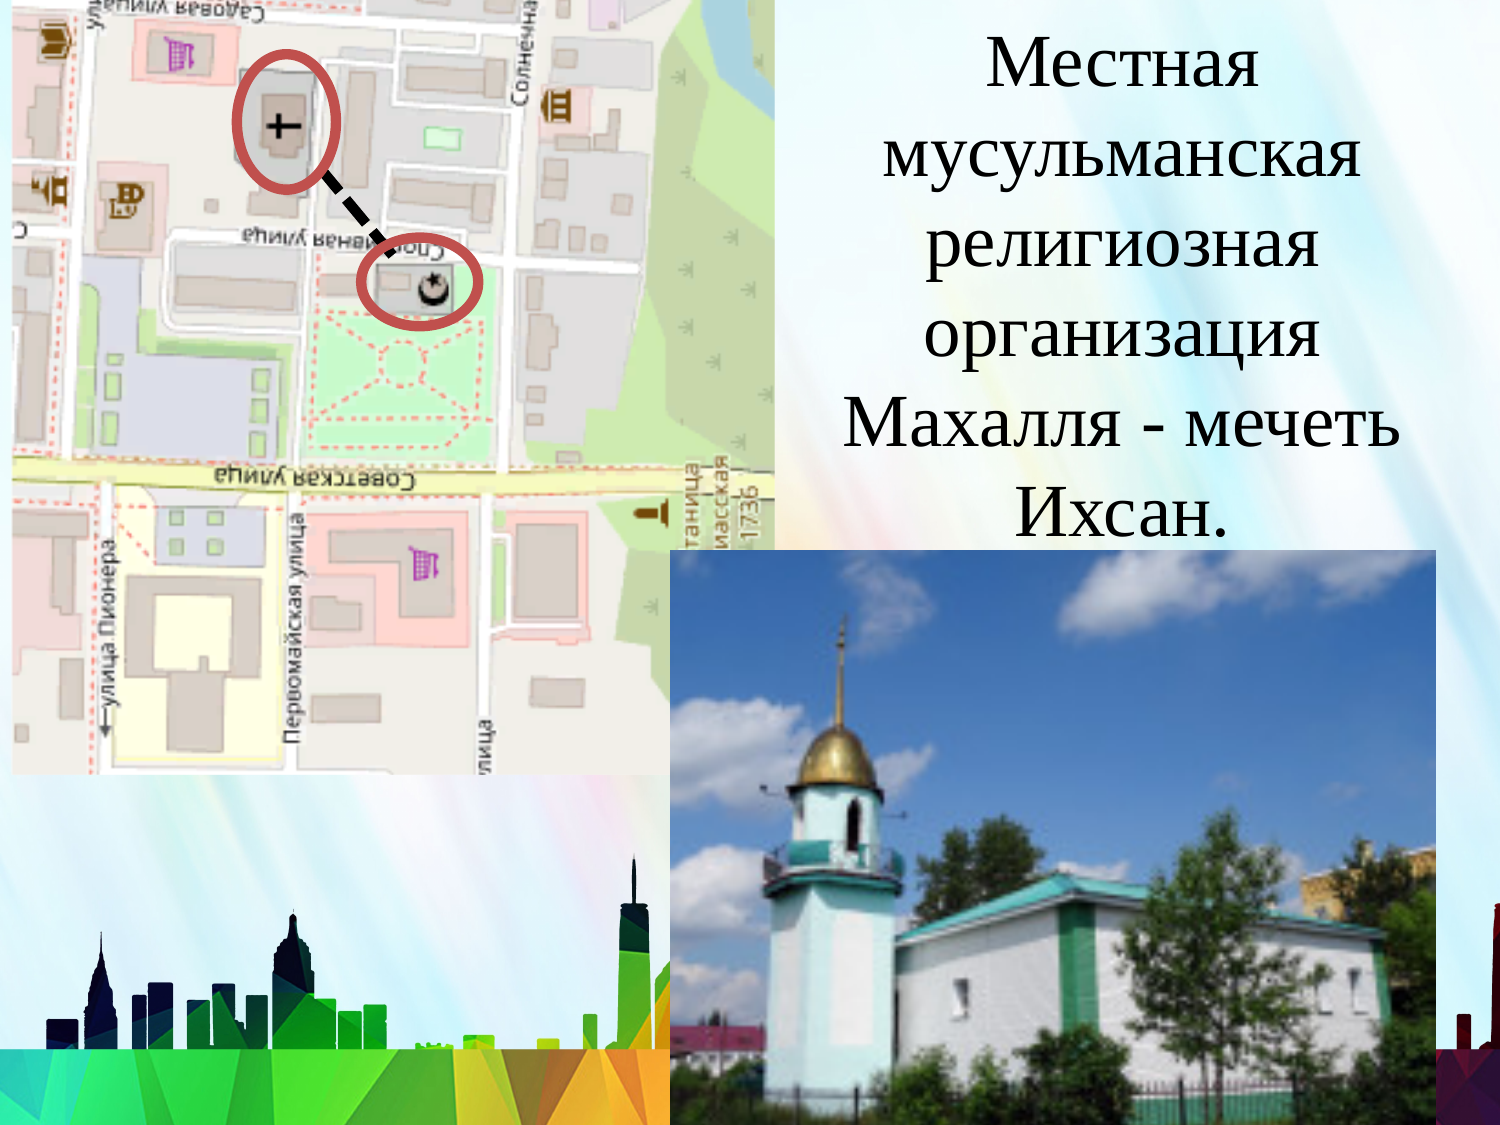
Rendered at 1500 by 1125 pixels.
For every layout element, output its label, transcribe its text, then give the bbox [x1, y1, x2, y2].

text_box Местная мусульманская религиозная организация Махалля - мечеть Ихсан. [789, 3, 1466, 559]
picture [0, 0, 1500, 1125]
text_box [321, 169, 393, 256]
